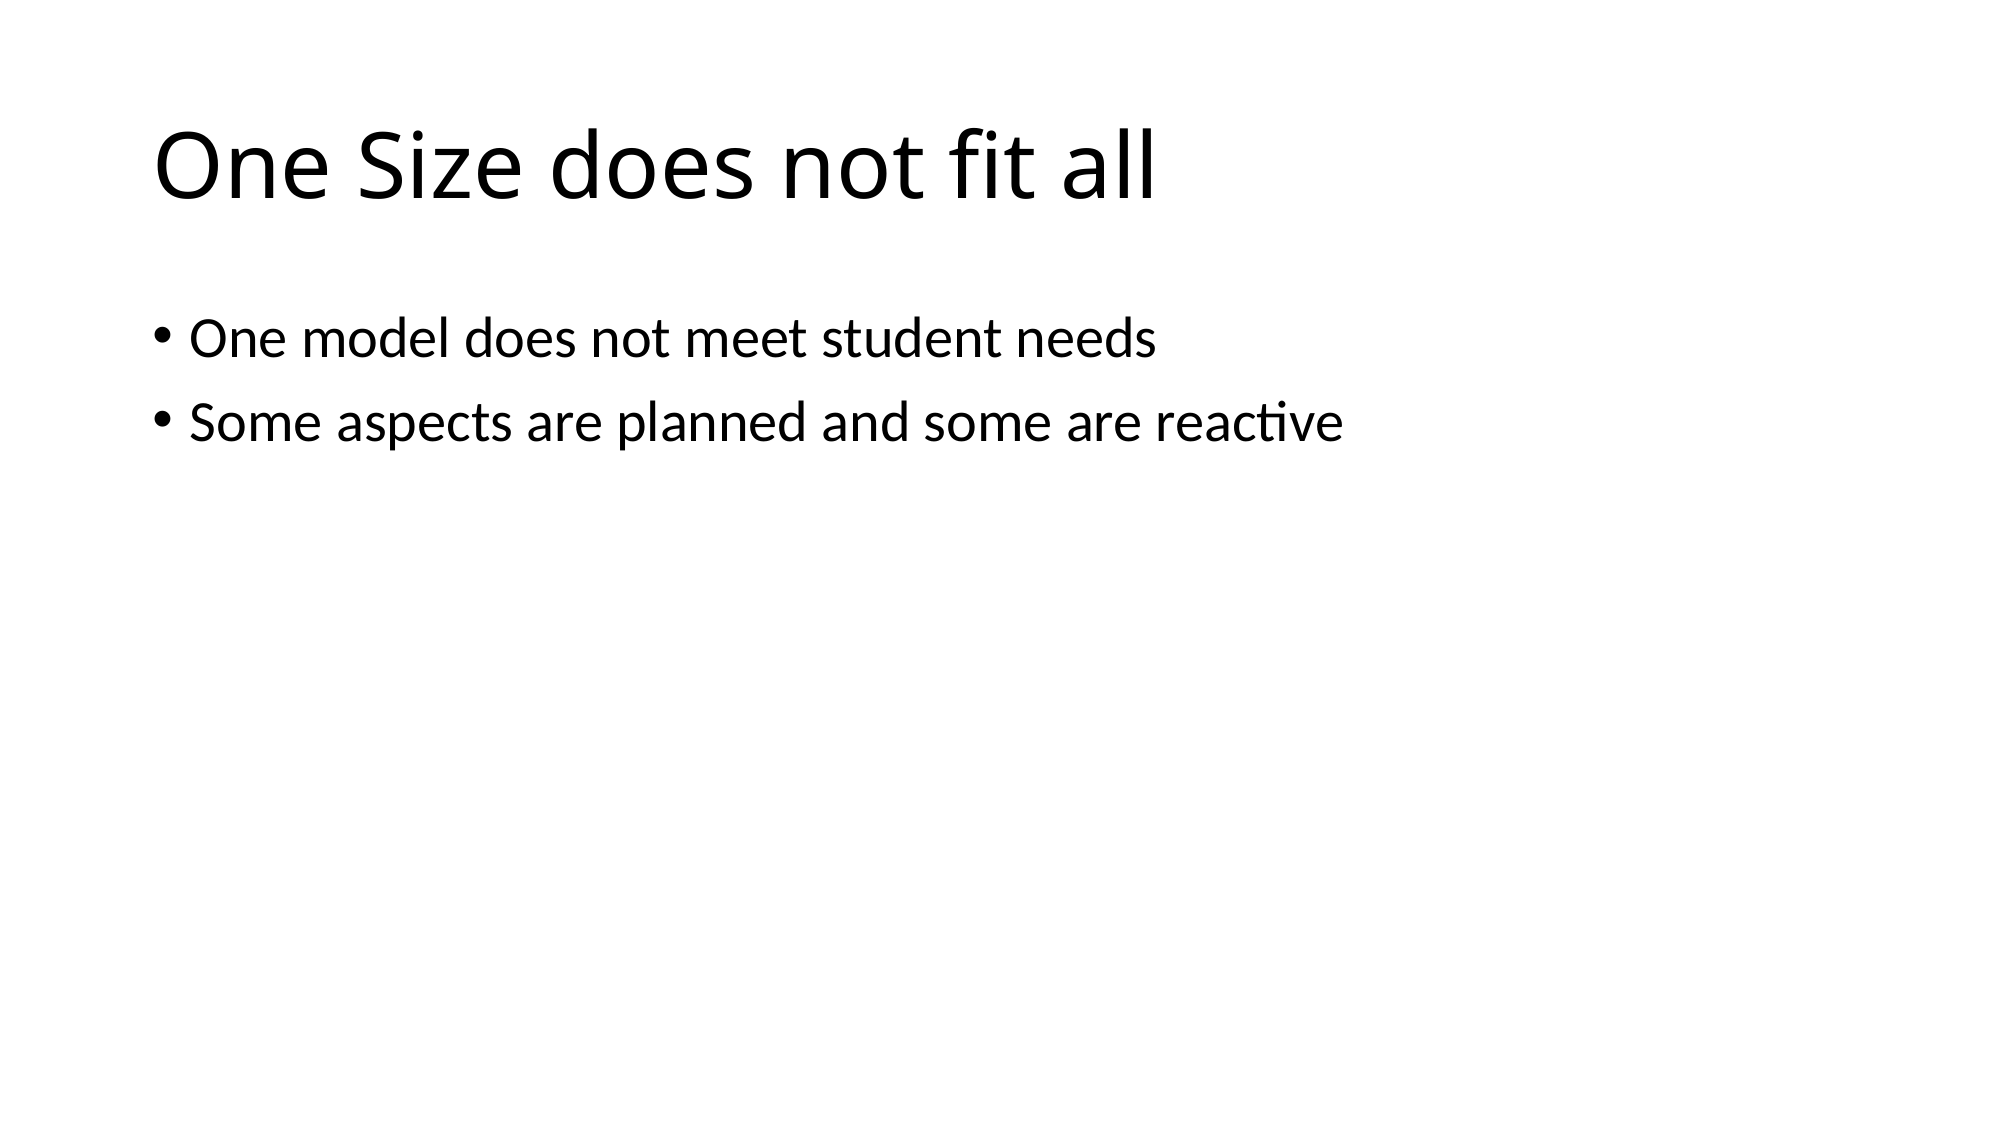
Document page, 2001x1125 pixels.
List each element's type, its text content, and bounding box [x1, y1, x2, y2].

title One Size does not fit all [137, 59, 1863, 278]
list One model does not meet student needs Some aspects are planned and some are reactive [137, 299, 1863, 1014]
